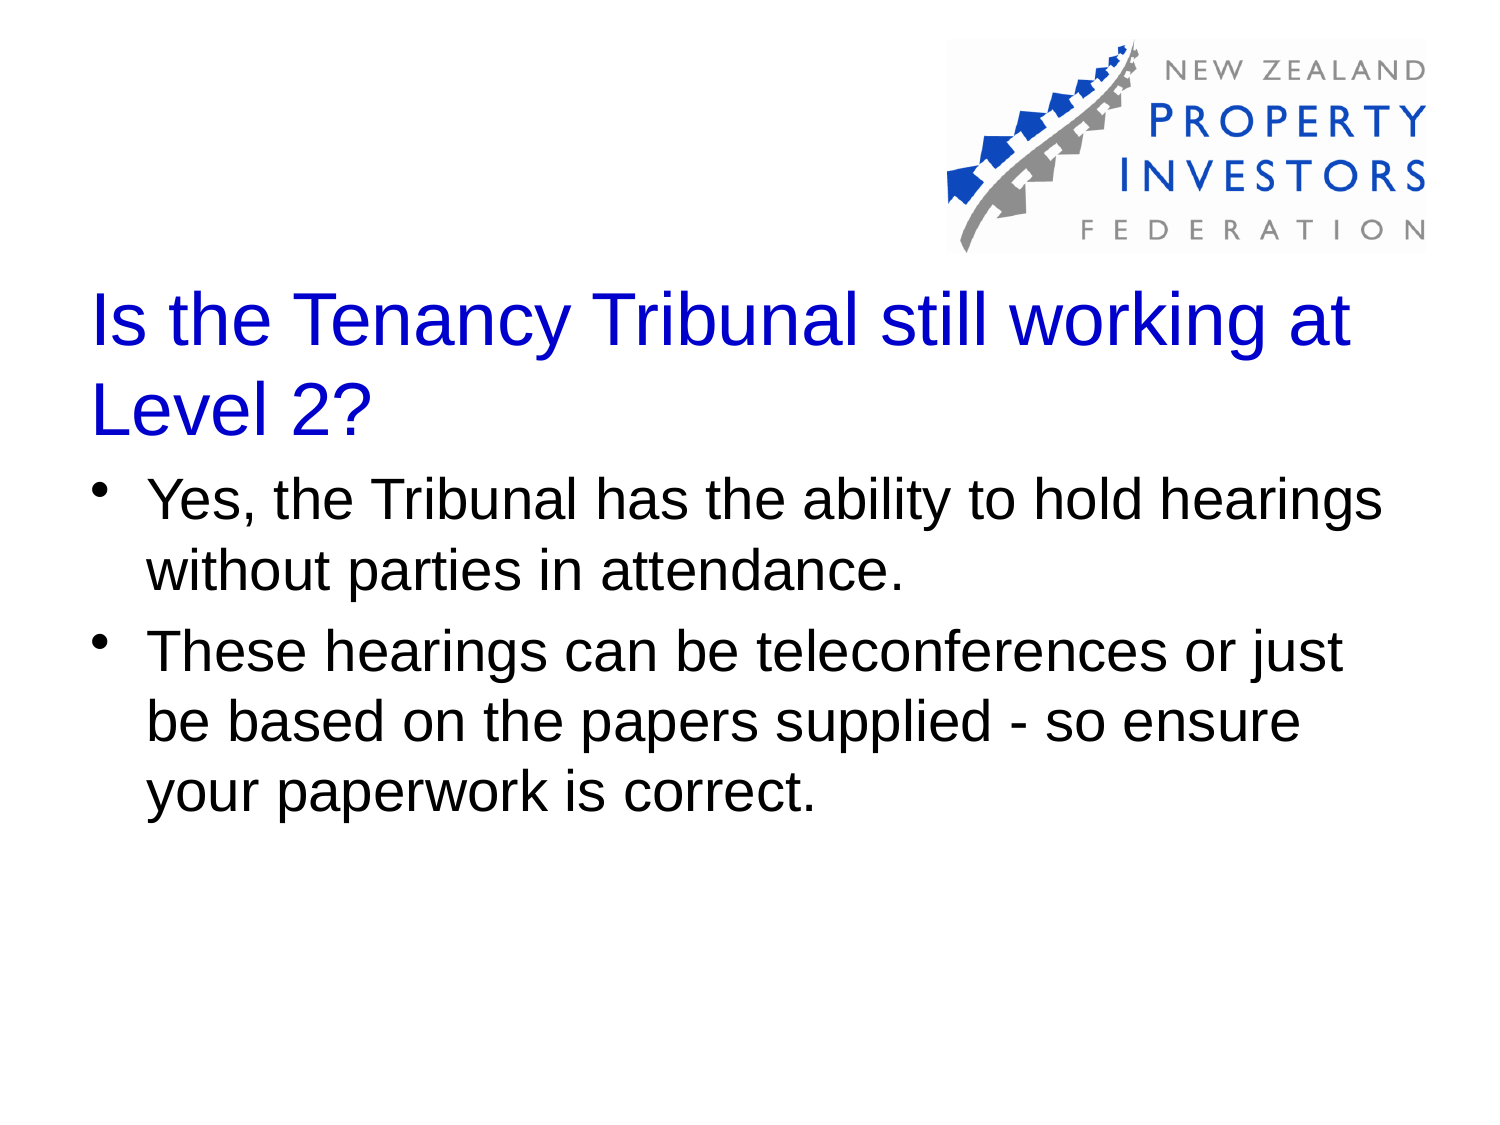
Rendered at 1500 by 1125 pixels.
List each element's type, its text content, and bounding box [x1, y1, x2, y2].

picture [946, 39, 1426, 253]
list Is the Tenancy Tribunal still working at Level 2? Yes, the Tribunal has the ability to hold hearings without parties in attendance. These hearings can be teleconferences or just be based on the papers supplied - so ensure your paperwork is correct. [74, 262, 1426, 1006]
